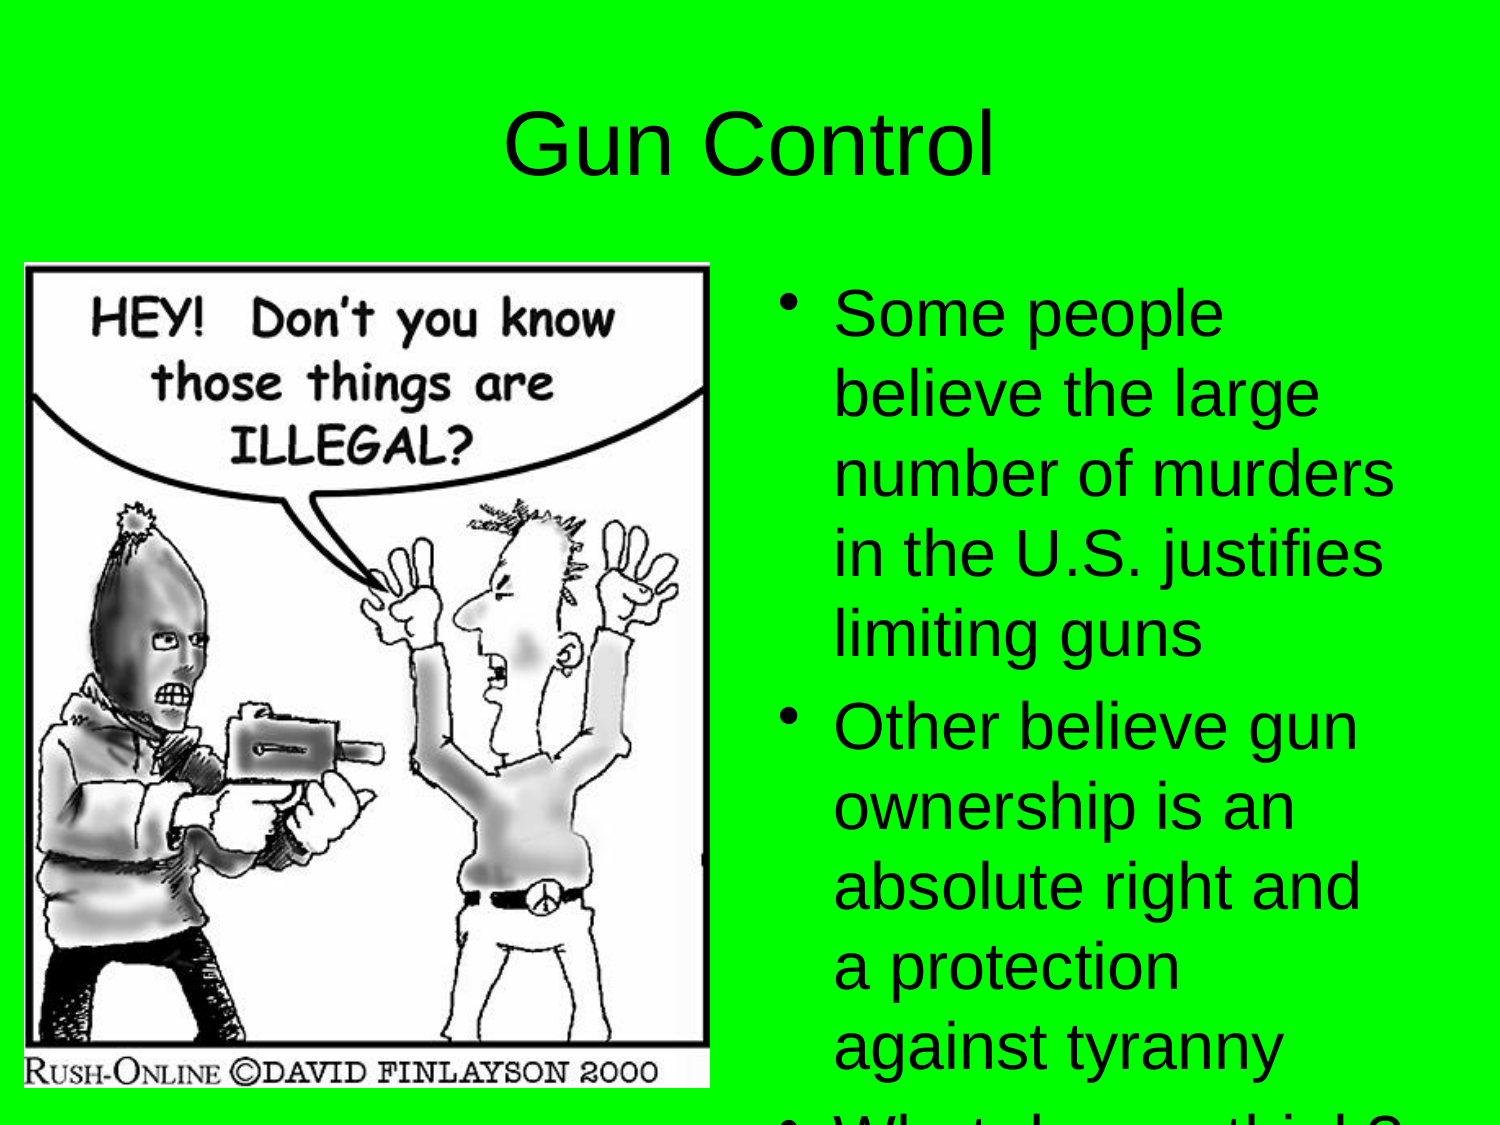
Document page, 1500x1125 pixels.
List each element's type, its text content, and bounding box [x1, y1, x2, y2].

title Gun Control [75, 45, 1425, 233]
picture [24, 262, 711, 1088]
list Some people believe the large number of murders in the U.S. justifies limiting guns Other believe gun ownership is an absolute right and a protection against tyranny What do you think? [762, 262, 1425, 1075]
